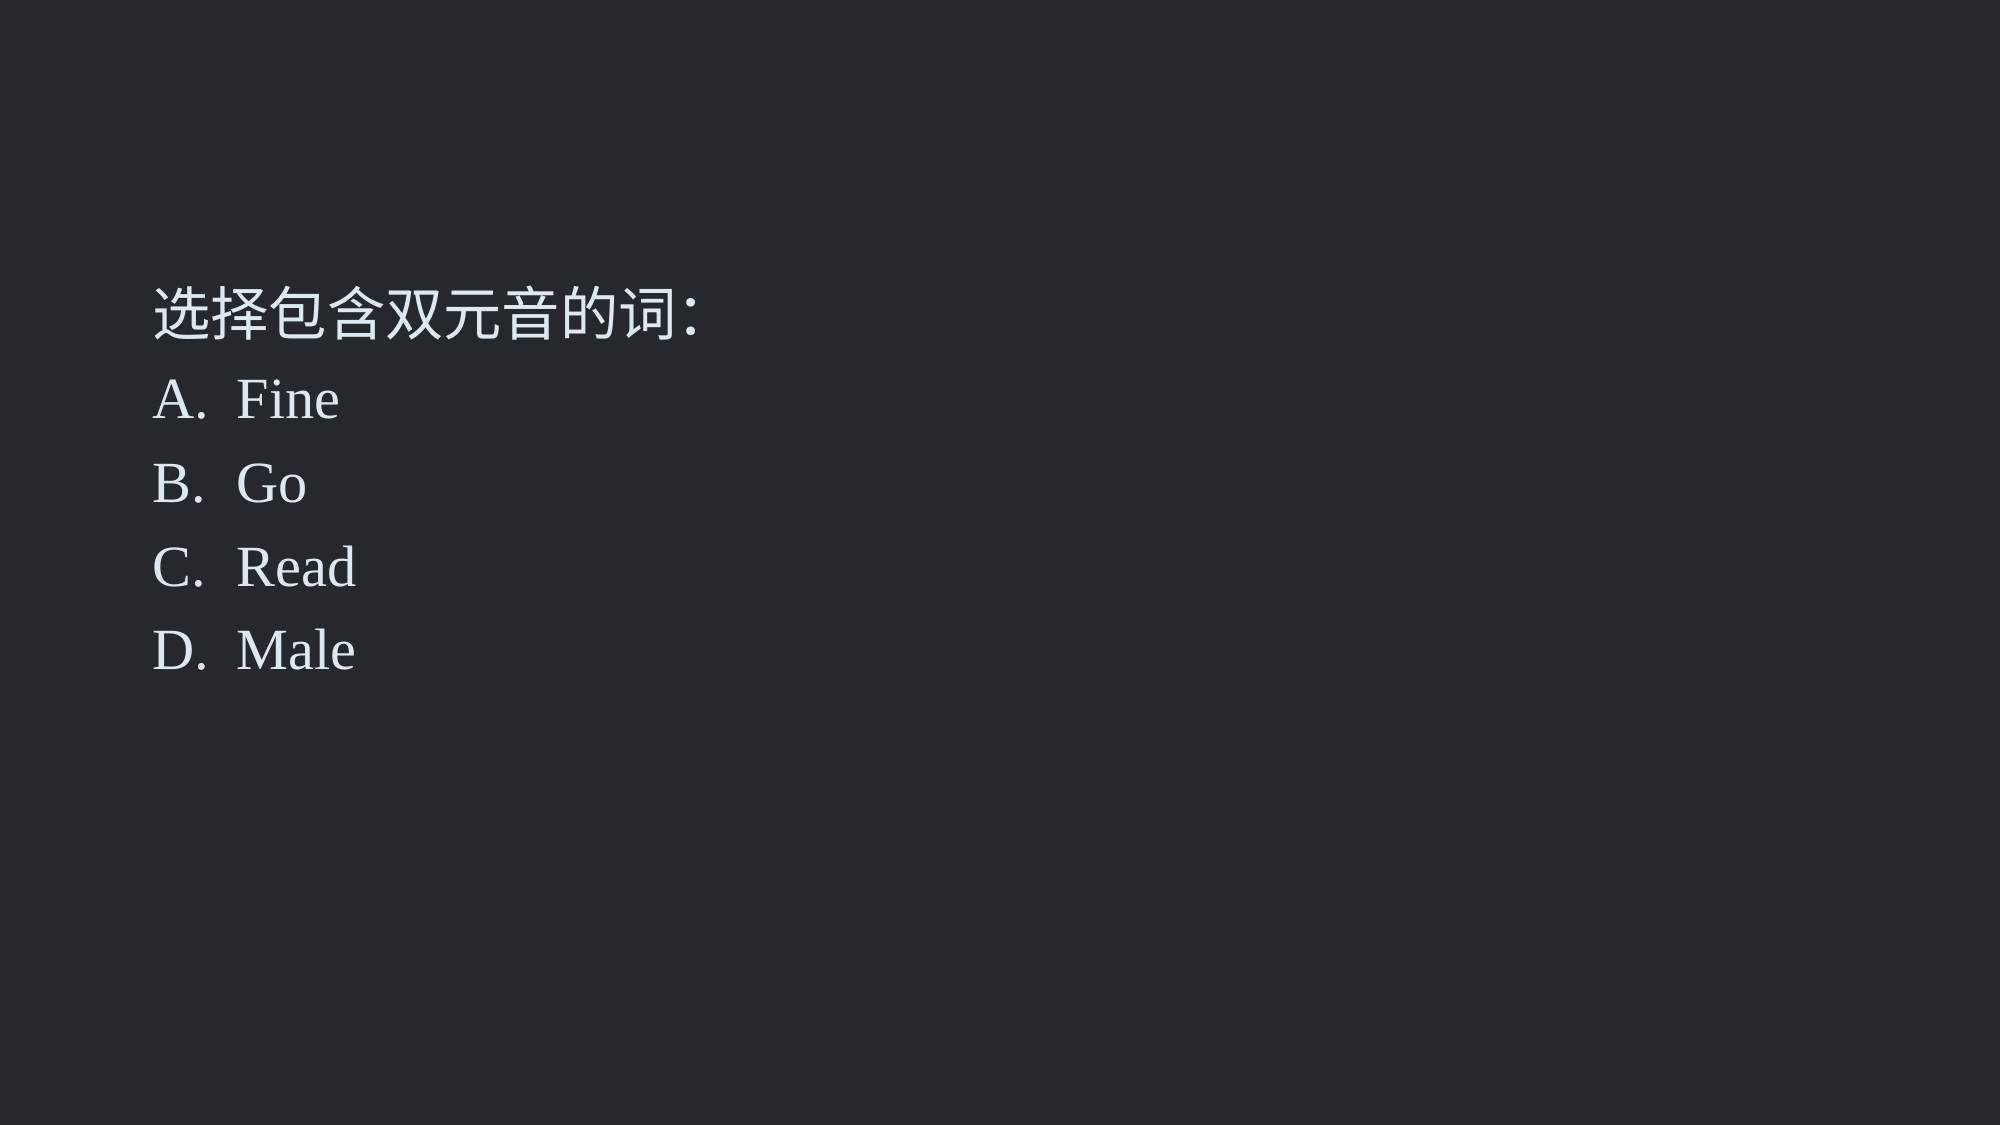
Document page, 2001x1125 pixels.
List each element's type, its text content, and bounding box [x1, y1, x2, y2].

list 选择包含双元音的词： Fine Go Read Male [137, 277, 936, 984]
